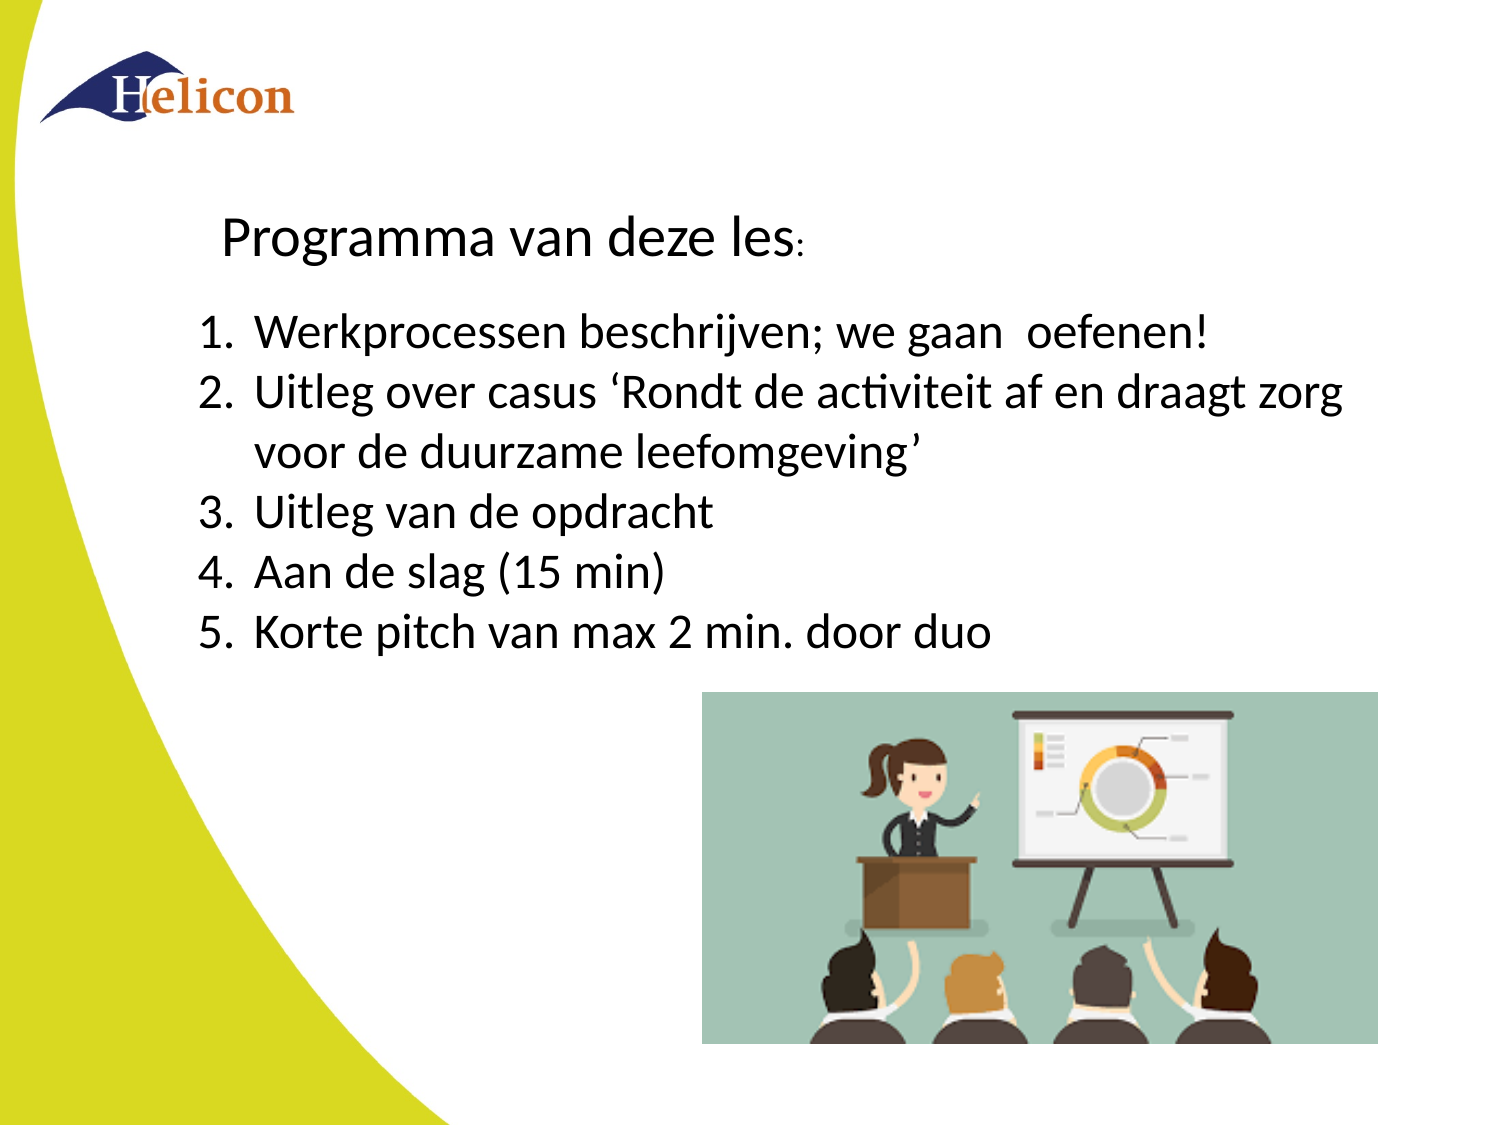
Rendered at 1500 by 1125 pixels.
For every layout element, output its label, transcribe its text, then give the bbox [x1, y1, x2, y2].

text_box Werkprocessen beschrijven; we gaan oefenen! Uitleg over casus ‘Rondt de activiteit af en draagt zorg voor de duurzame leefomgeving’ Uitleg van de opdracht Aan de slag (15 min) Korte pitch van max 2 min. door duo [182, 290, 1447, 711]
picture [0, 0, 1500, 1125]
text_box Programma van deze les: [206, 191, 1140, 276]
